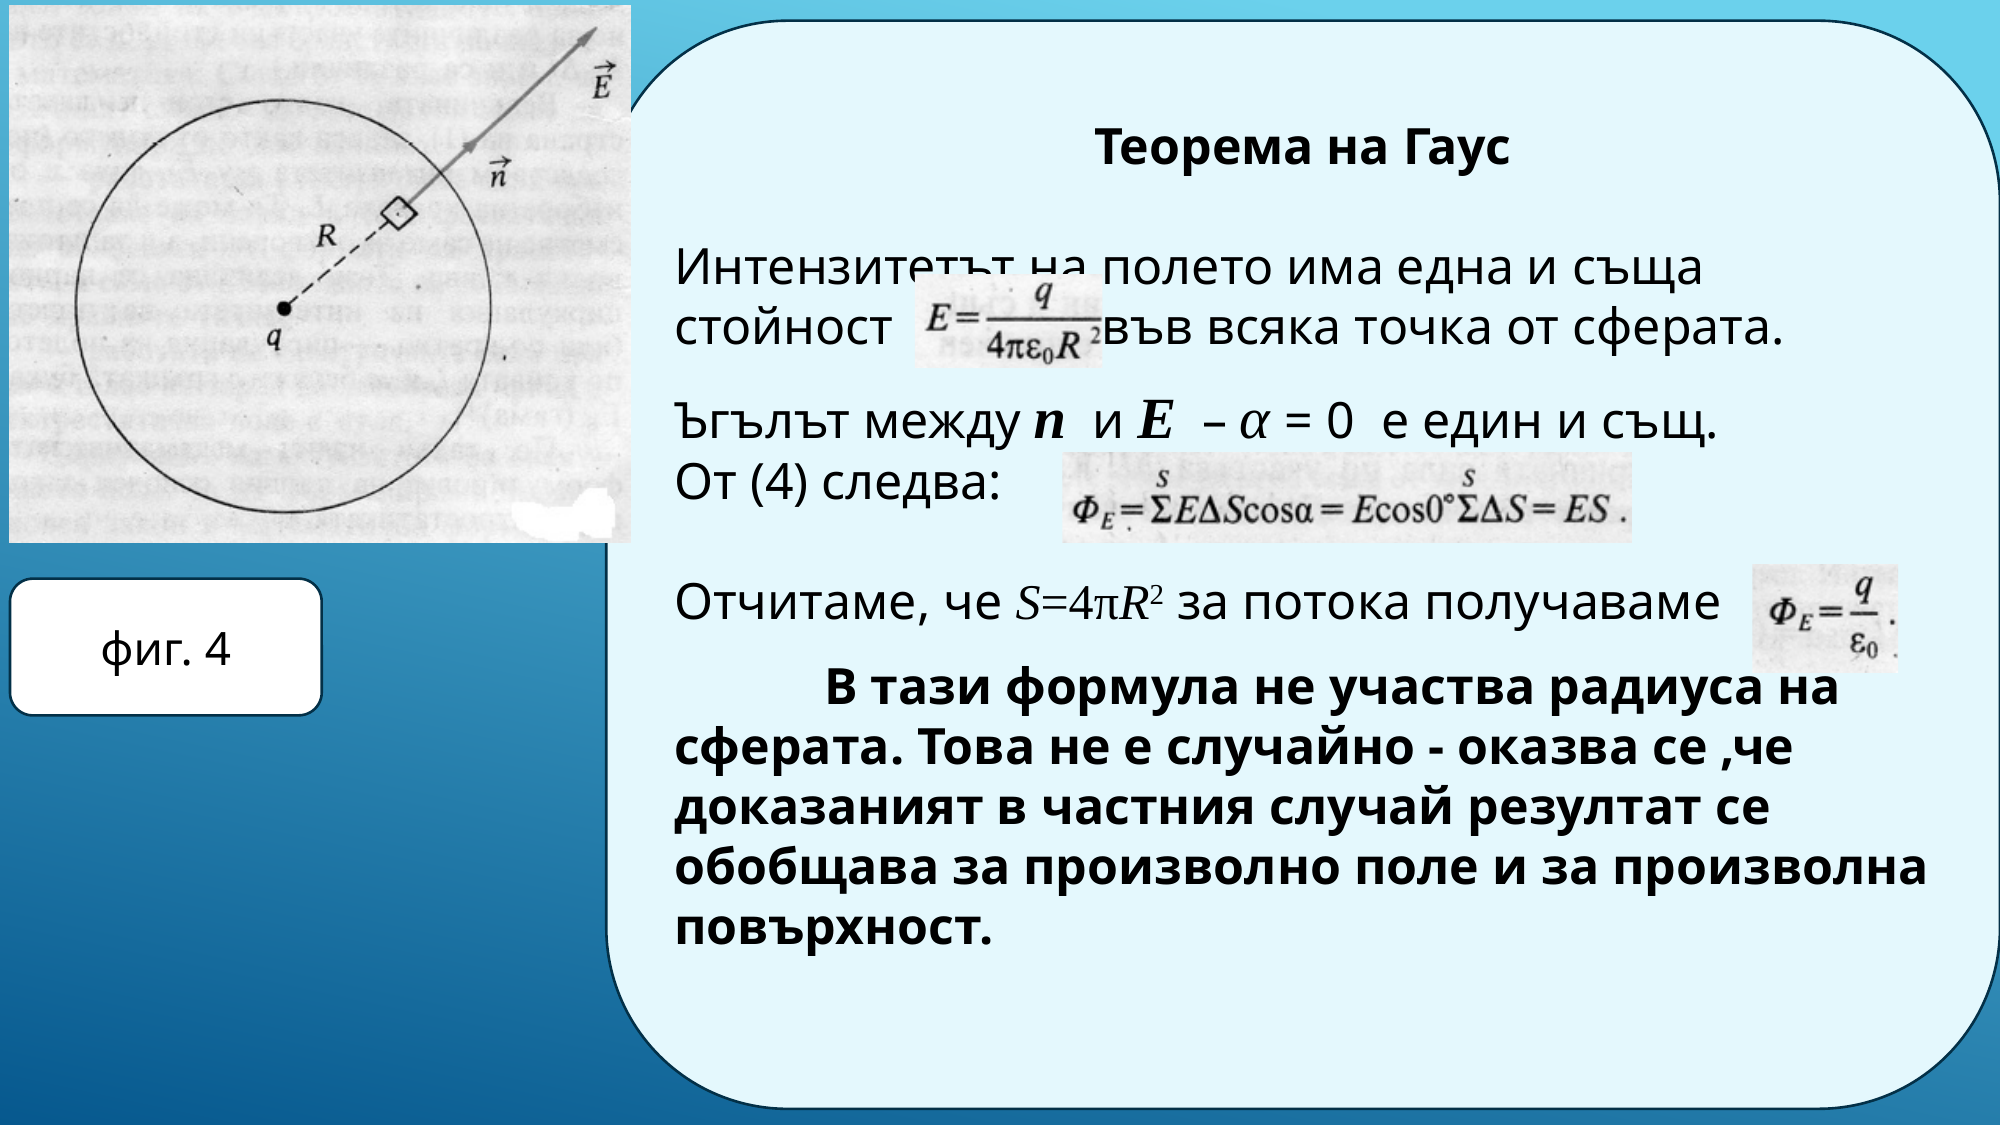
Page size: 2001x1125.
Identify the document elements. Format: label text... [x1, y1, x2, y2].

text_box Теорема на Гаус Интензитетът на полето има една и съща стойност във всяка точка от сферата. Ъгълът между n и E – α = 0 е един и същ. От (4) следва: Отчитаме, че S=4πR2 за потока получаваме В тази формула не участва радиуса на сферата. Това не е случайно - оказва се ,че доказаният в частния случай резултат се обобщава за произволно поле и за произволна повърхност. [604, 19, 2000, 1111]
picture [1752, 564, 1899, 674]
picture [1062, 452, 1633, 544]
picture [914, 273, 1103, 369]
picture [9, 5, 631, 544]
text_box фиг. 4 [8, 577, 324, 717]
